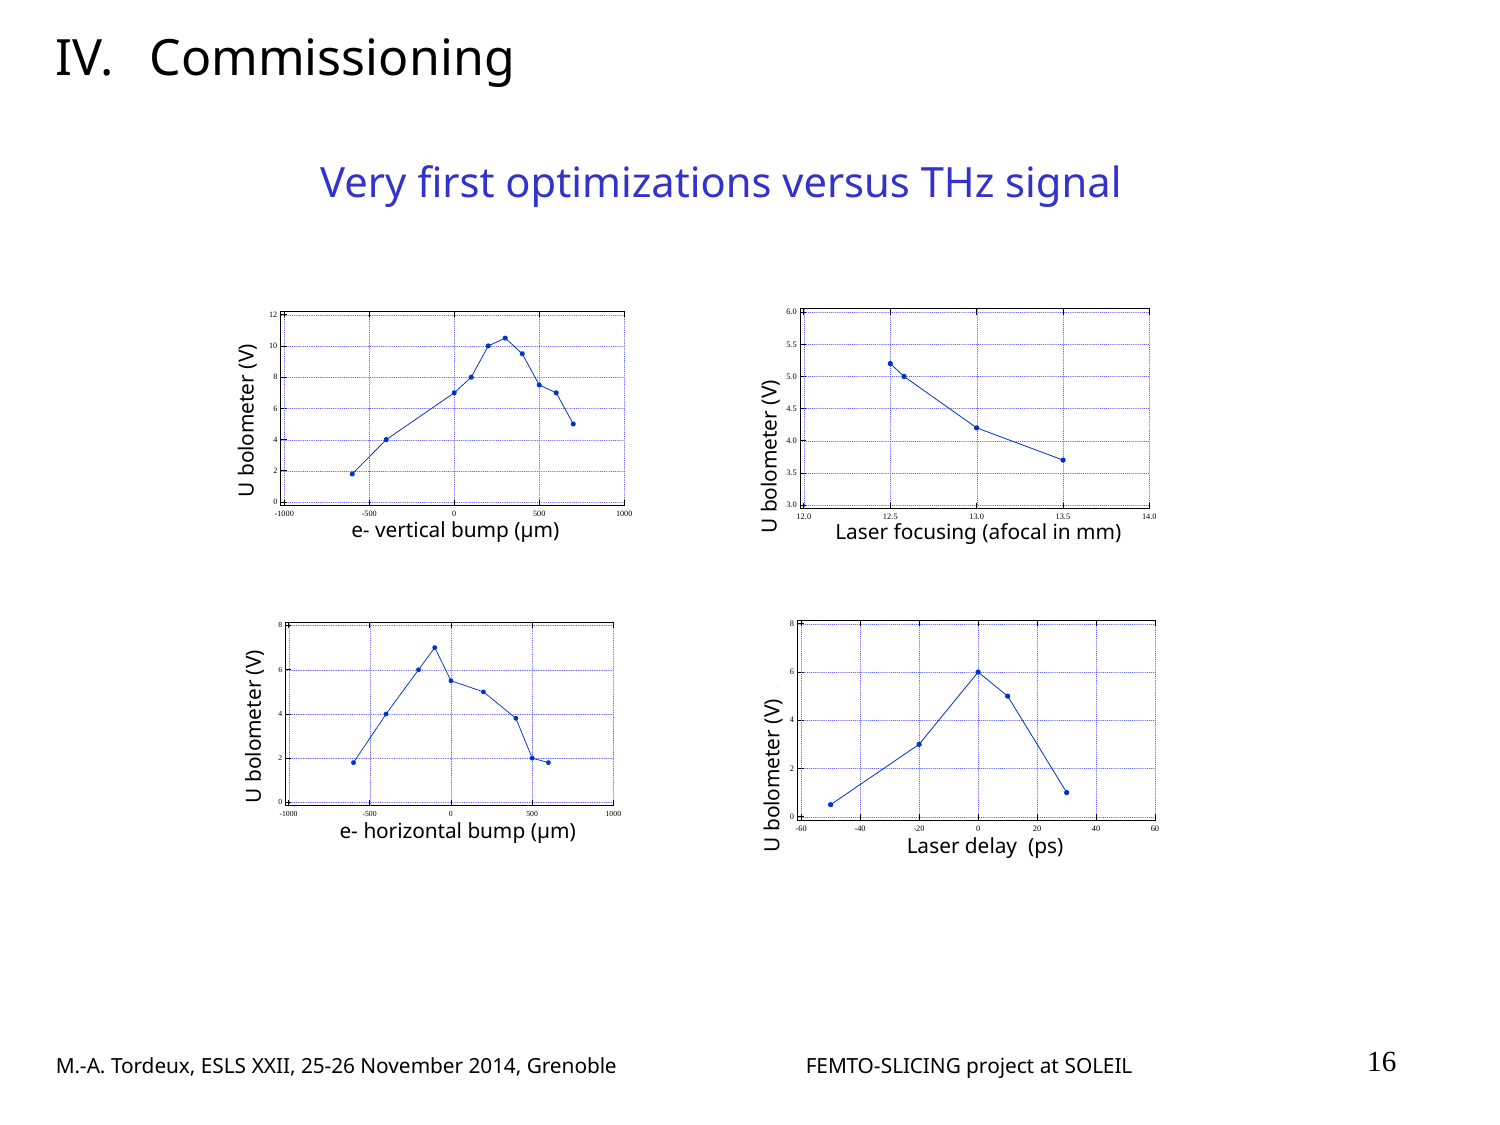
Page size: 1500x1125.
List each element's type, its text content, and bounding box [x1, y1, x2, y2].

picture [760, 302, 1170, 540]
text_box Commissioning [41, 18, 1459, 94]
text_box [741, 314, 783, 505]
text_box Very first optimizations versus THz signal [12, 148, 1430, 214]
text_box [818, 511, 1133, 553]
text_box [744, 632, 786, 823]
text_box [886, 824, 1152, 866]
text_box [224, 305, 644, 551]
picture [766, 614, 1176, 851]
slide_number 16 [1352, 1034, 1453, 1081]
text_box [232, 603, 632, 851]
